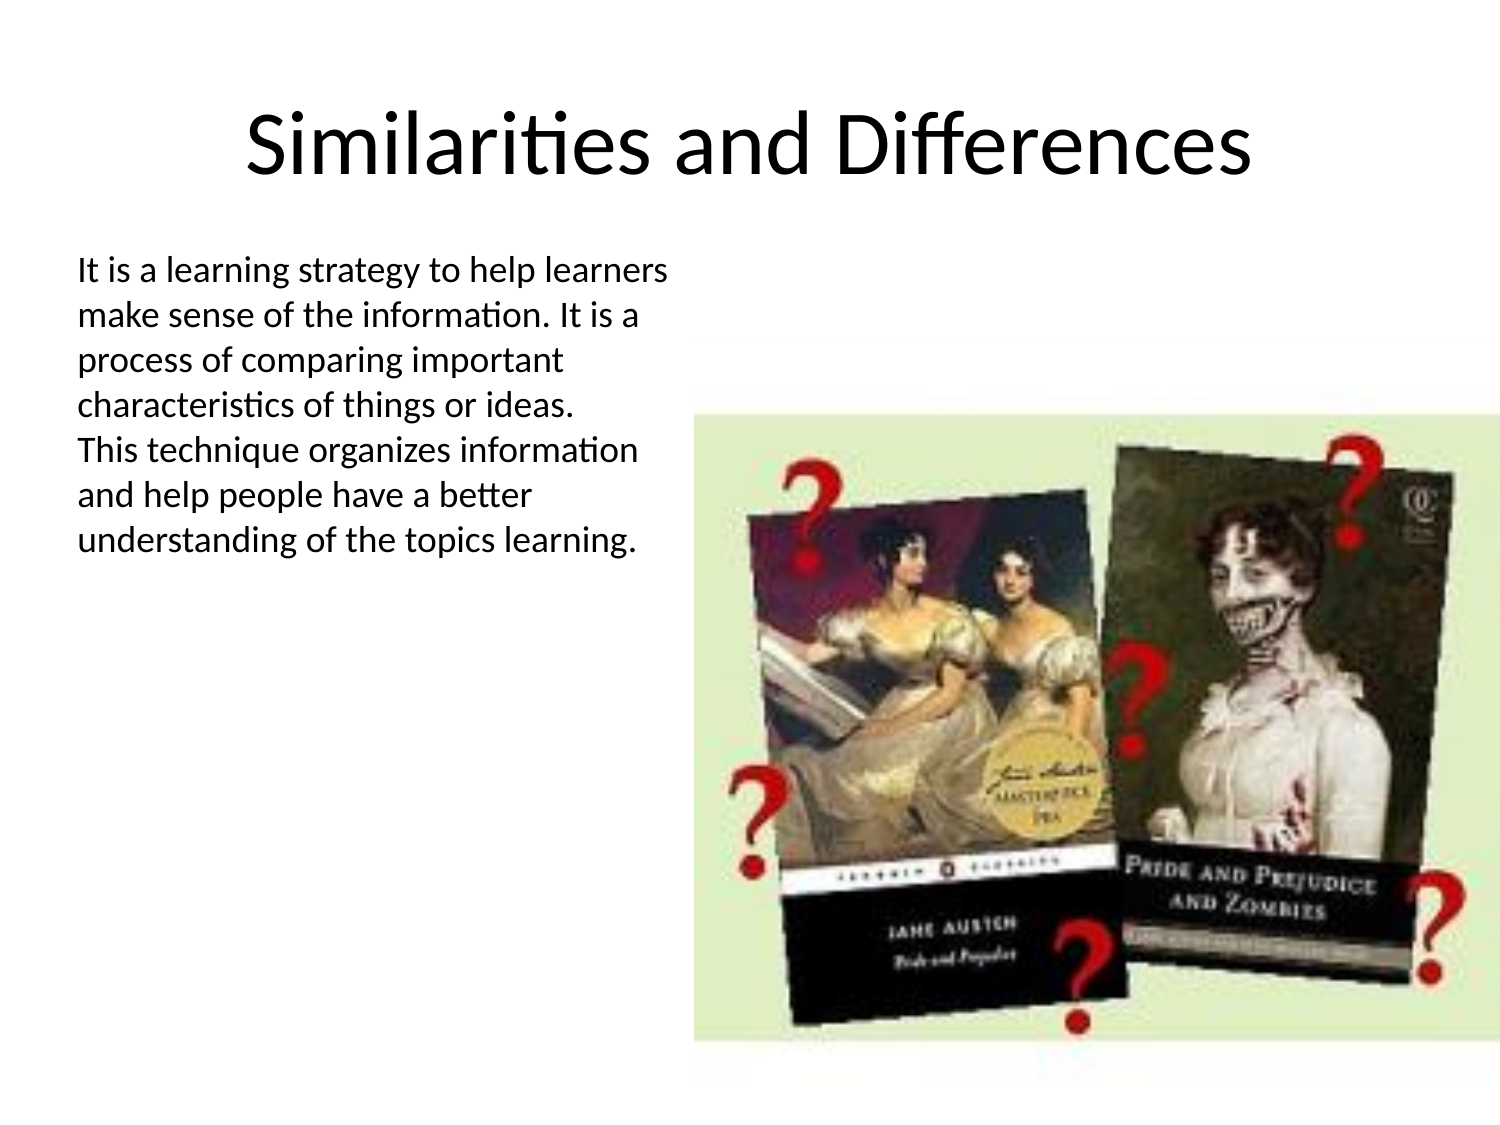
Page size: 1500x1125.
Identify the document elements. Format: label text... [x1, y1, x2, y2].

title Similarities and Differences [112, 37, 1388, 238]
text_box It is a learning strategy to help learners make sense of the information. It is a process of comparing important characteristics of things or ideas. This technique organizes information and help people have a better understanding of the topics learning. [62, 237, 688, 568]
picture [694, 337, 1500, 1125]
